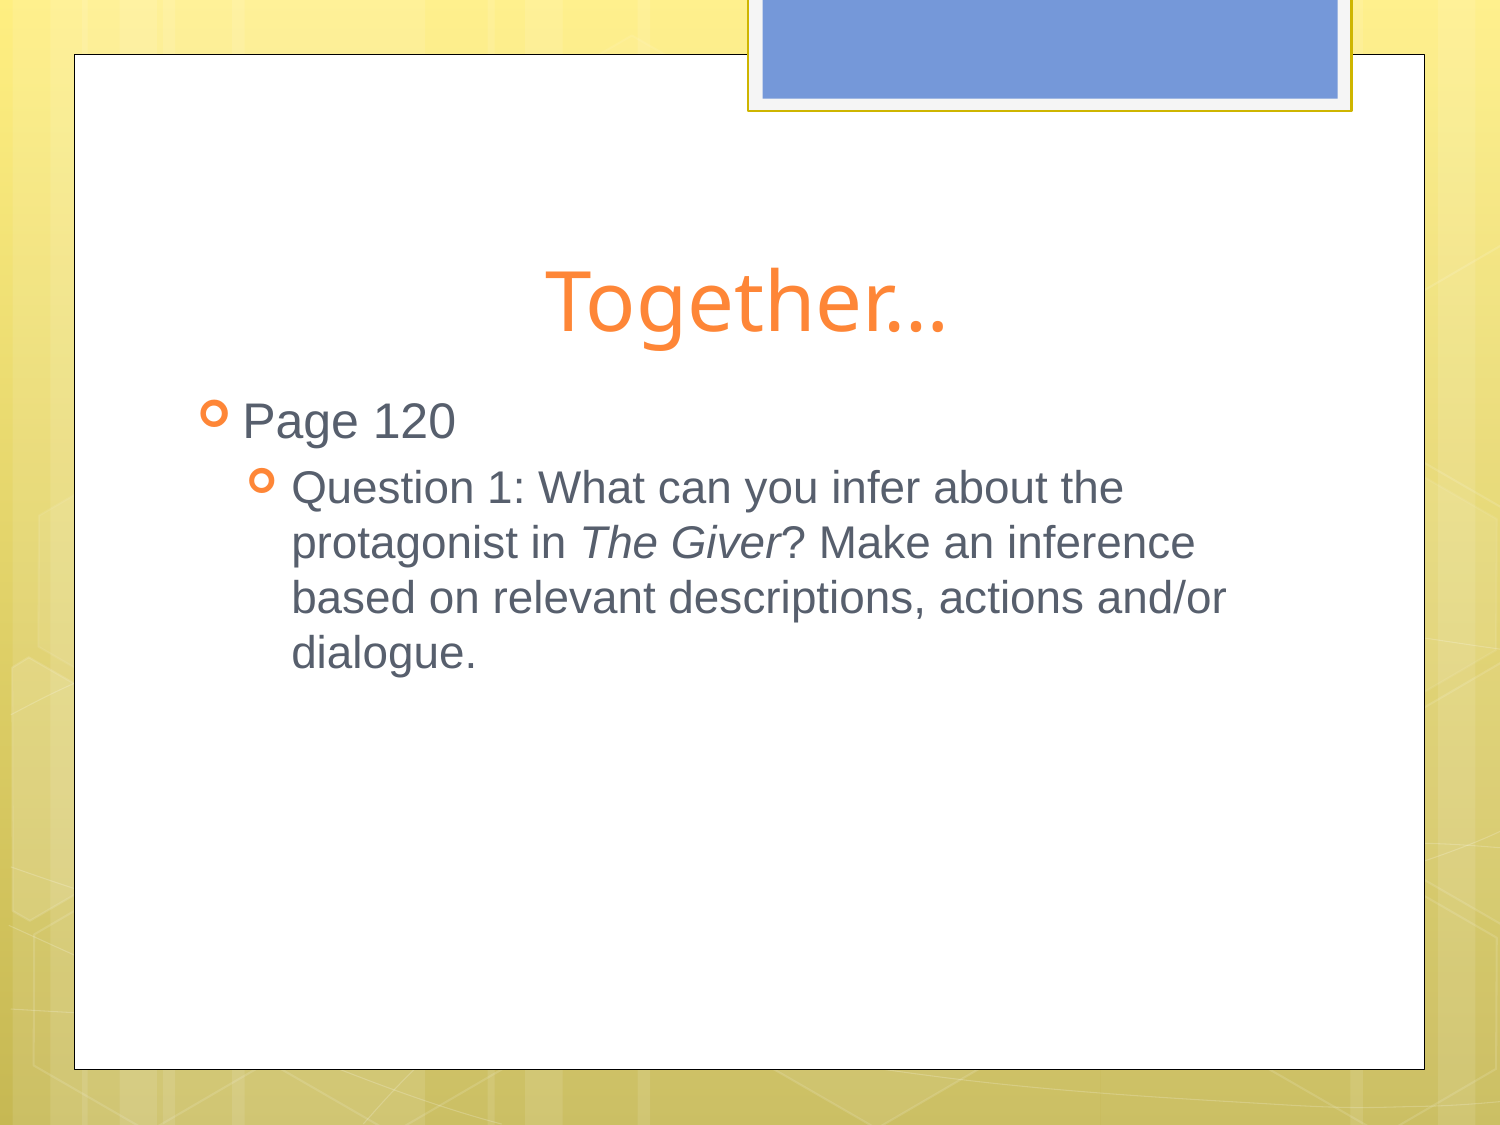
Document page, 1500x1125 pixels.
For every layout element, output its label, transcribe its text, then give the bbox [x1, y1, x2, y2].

list Page 120 Question 1: What can you infer about the protagonist in The Giver? Make an inference based on relevant descriptions, actions and/or dialogue. [171, 381, 1283, 957]
title Together… [171, 168, 1324, 357]
